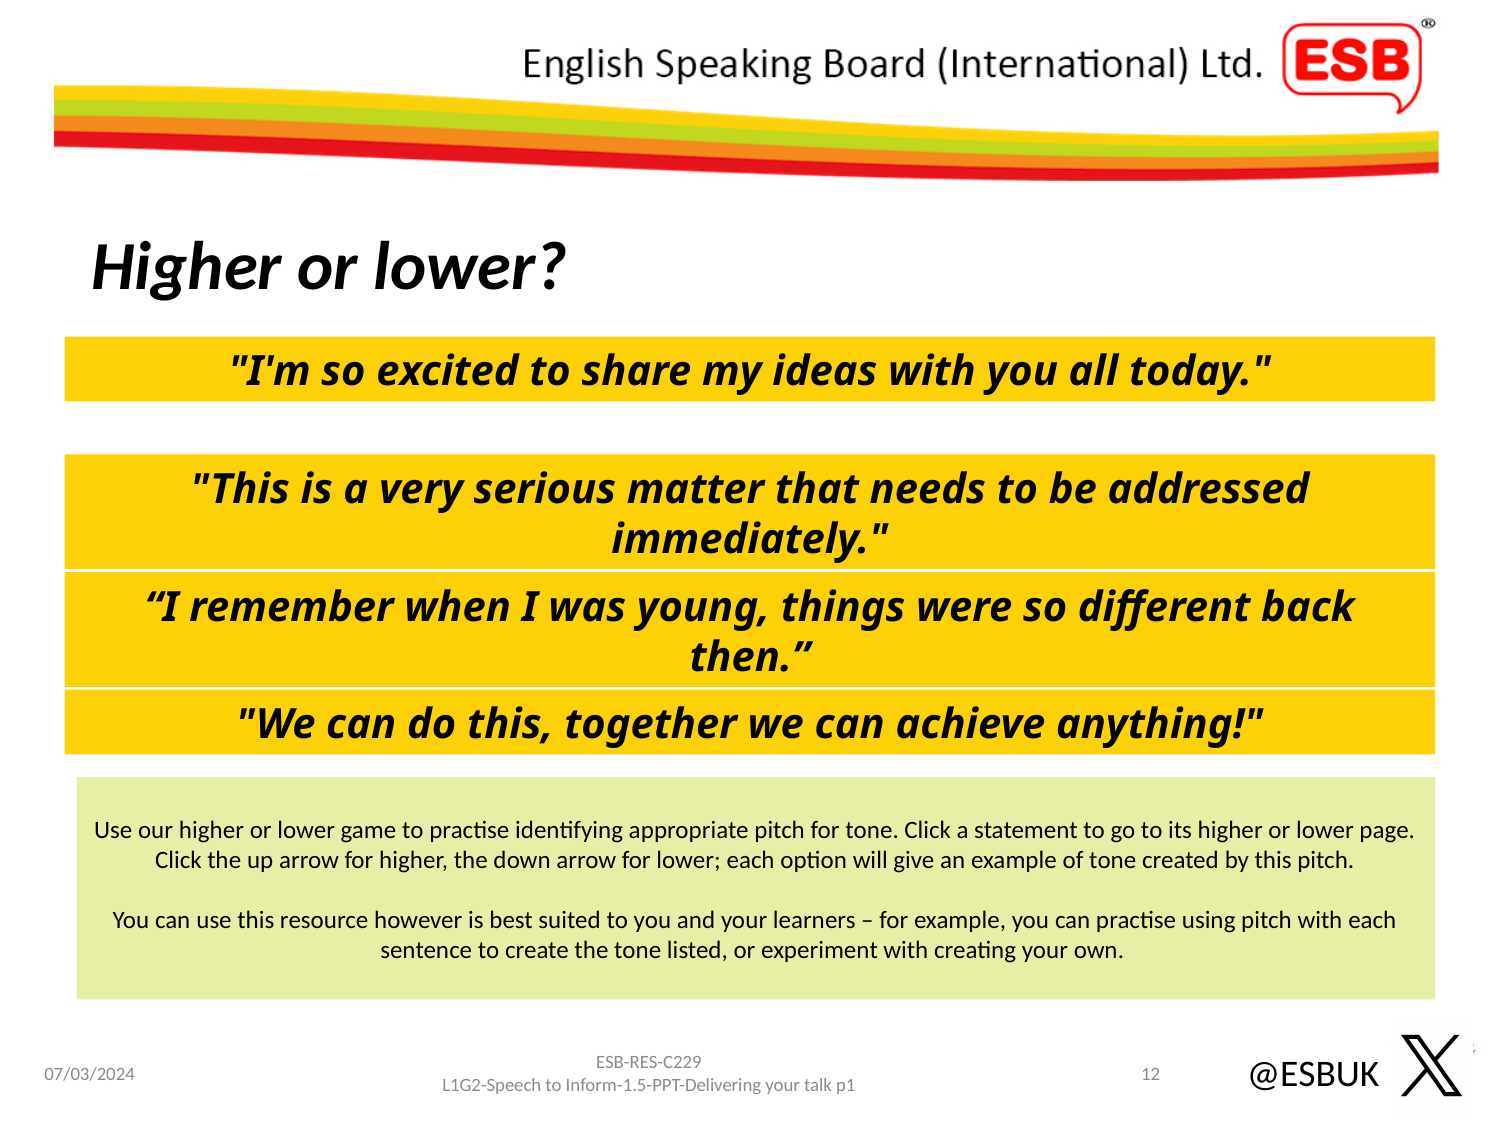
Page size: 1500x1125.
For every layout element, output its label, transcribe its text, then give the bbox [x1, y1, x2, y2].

text_box “I remember when I was young, things were so different back then.” [64, 572, 1436, 687]
picture [1390, 1022, 1476, 1116]
picture [0, 0, 1500, 189]
title Higher or lower? [76, 208, 1371, 327]
text_box "This is a very serious matter that needs to be addressed immediately." [64, 454, 1436, 570]
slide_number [29, 1042, 367, 1103]
text_box Use our higher or lower game to practise identifying appropriate pitch for tone. Click a statement to go to its higher or lower page. Click the up arrow for higher, the down arrow for lower; each option will give an example of tone created by this pitch. You can use this resource however is best suited to you and your learners – for example, you can practise using pitch with each sentence to create the tone listed, or experiment with creating your own. [76, 776, 1436, 1000]
text_box "We can do this, together we can achieve anything!" [64, 689, 1436, 755]
slide_number 12 [930, 1042, 1176, 1103]
text_box "I'm so excited to share my ideas with you all today." [64, 336, 1436, 402]
footer ESB-RES-C229 L1G2-Speech to Inform-1.5-PPT-Delivering your talk p1 [395, 1042, 902, 1103]
